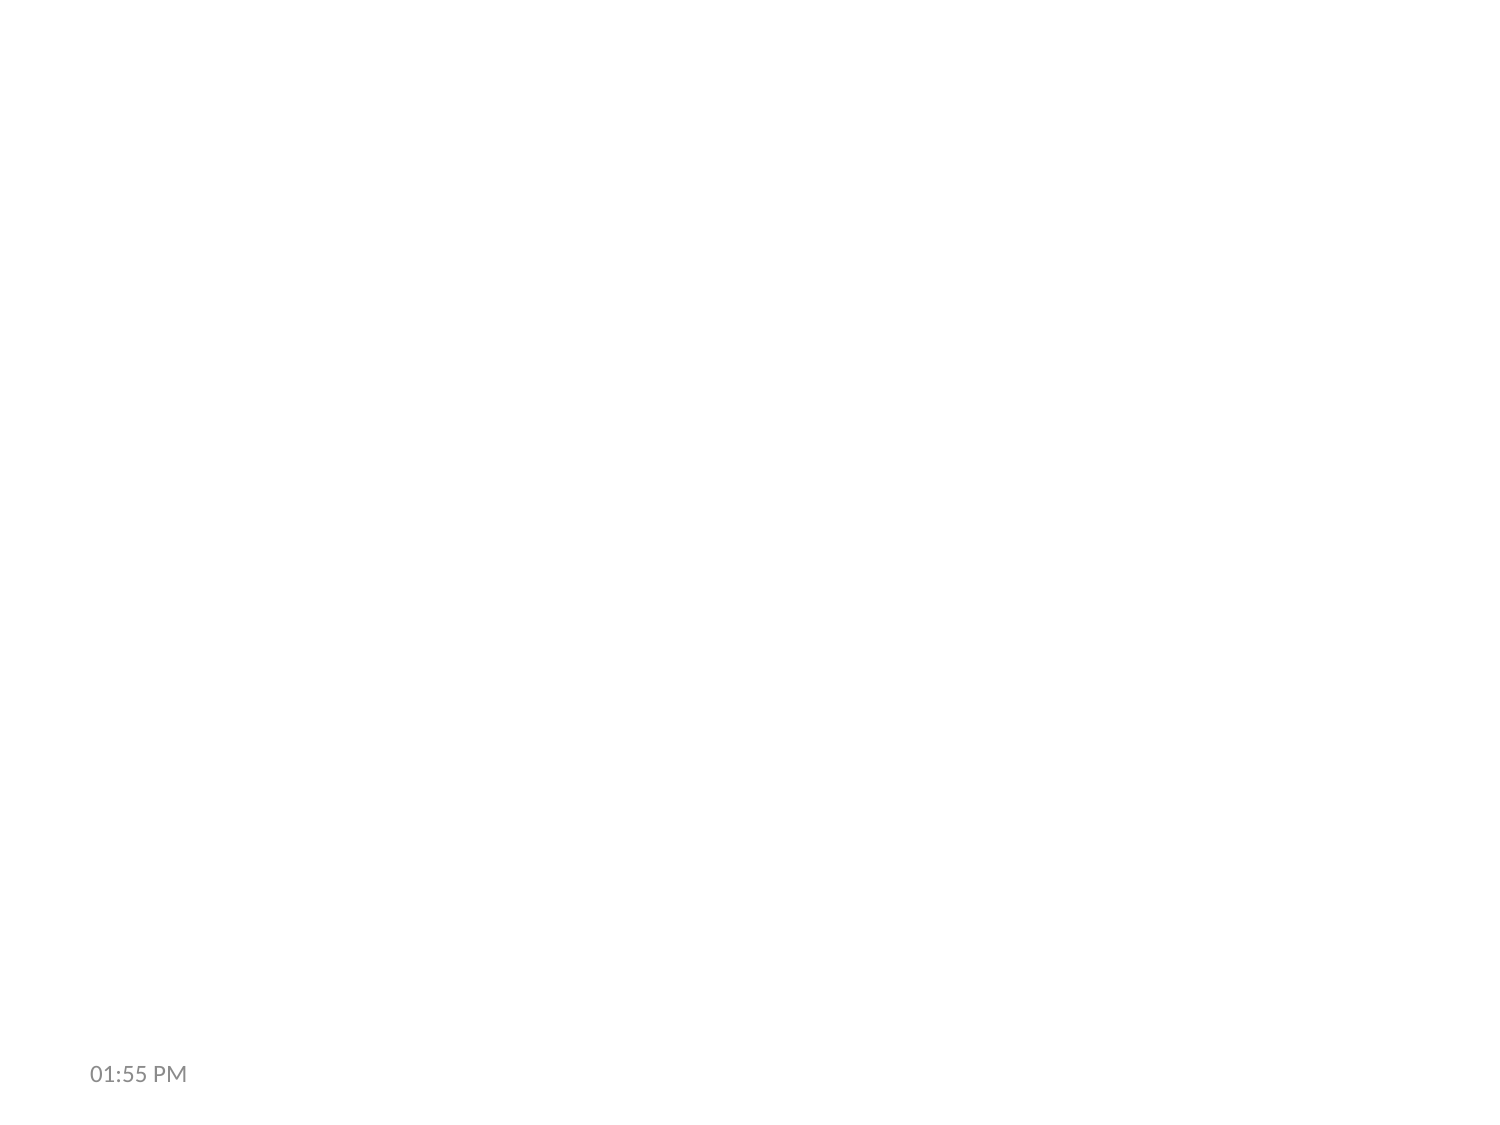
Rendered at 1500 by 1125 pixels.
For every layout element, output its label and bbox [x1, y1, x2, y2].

slide_number [75, 1042, 425, 1103]
